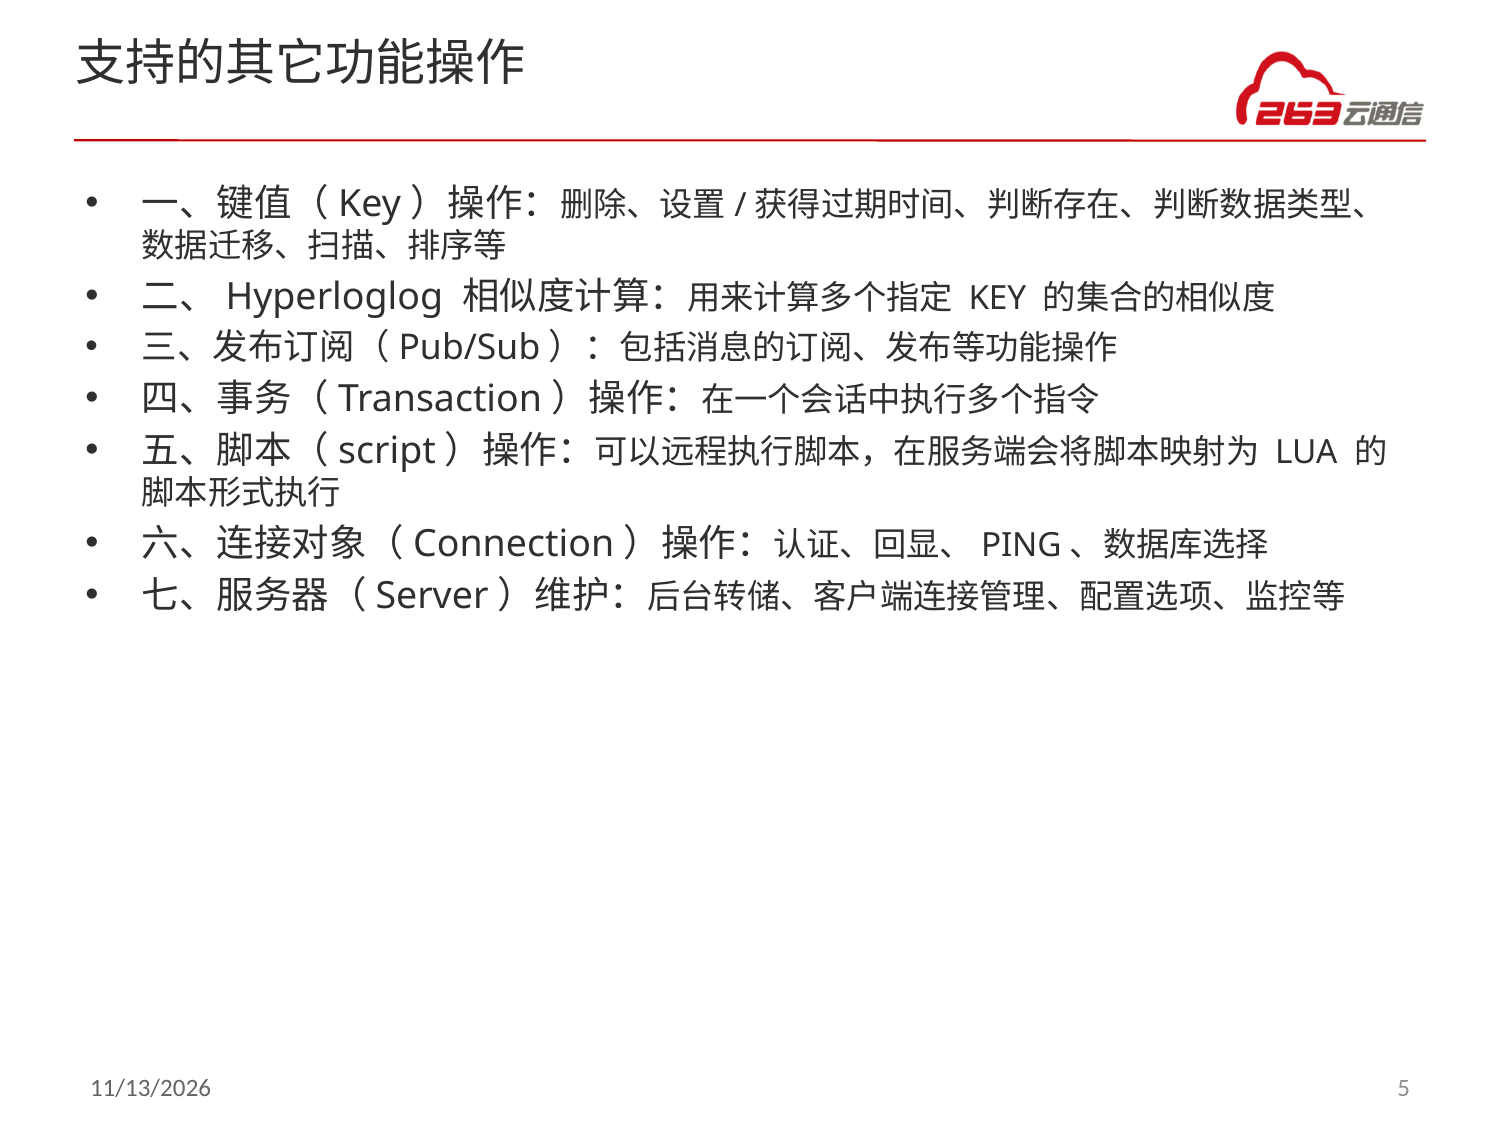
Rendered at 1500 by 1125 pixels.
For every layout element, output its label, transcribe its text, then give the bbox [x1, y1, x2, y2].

list 一、键值（Key）操作：删除、设置/获得过期时间、判断存在、判断数据类型、数据迁移、扫描、排序等 二、Hyperloglog 相似度计算：用来计算多个指定 KEY 的集合的相似度 三、发布订阅（Pub/Sub）：包括消息的订阅、发布等功能操作 四、事务（Transaction）操作：在一个会话中执行多个指令 五、脚本（script）操作：可以远程执行脚本，在服务端会将脚本映射为 LUA 的脚本形式执行 六、连接对象（Connection）操作：认证、回显、PING、数据库选择 七、服务器（Server）维护：后台转储、客户端连接管理、配置选项、监控等 [70, 171, 1421, 1016]
title 支持的其它功能操作 [75, 30, 1235, 136]
picture [1230, 37, 1430, 141]
